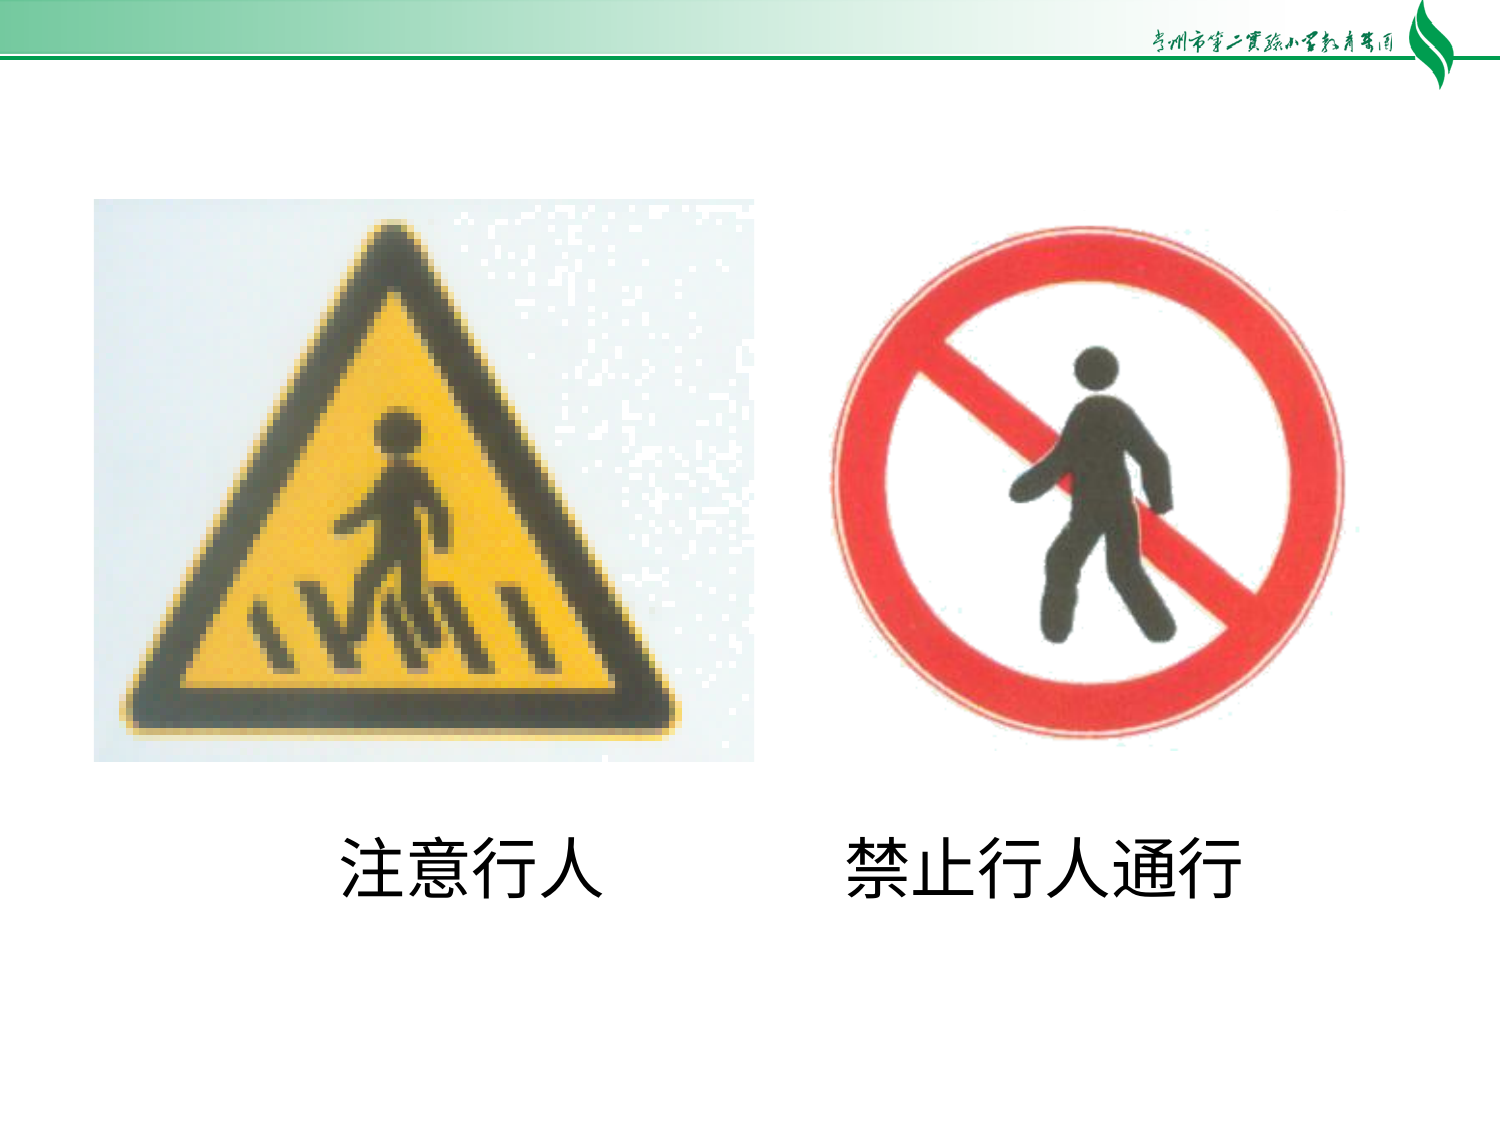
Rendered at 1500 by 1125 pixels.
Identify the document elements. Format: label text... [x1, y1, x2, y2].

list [808, 210, 1361, 751]
title 注意行人 禁止行人通行 [116, 773, 1468, 962]
picture [0, 0, 1500, 1125]
